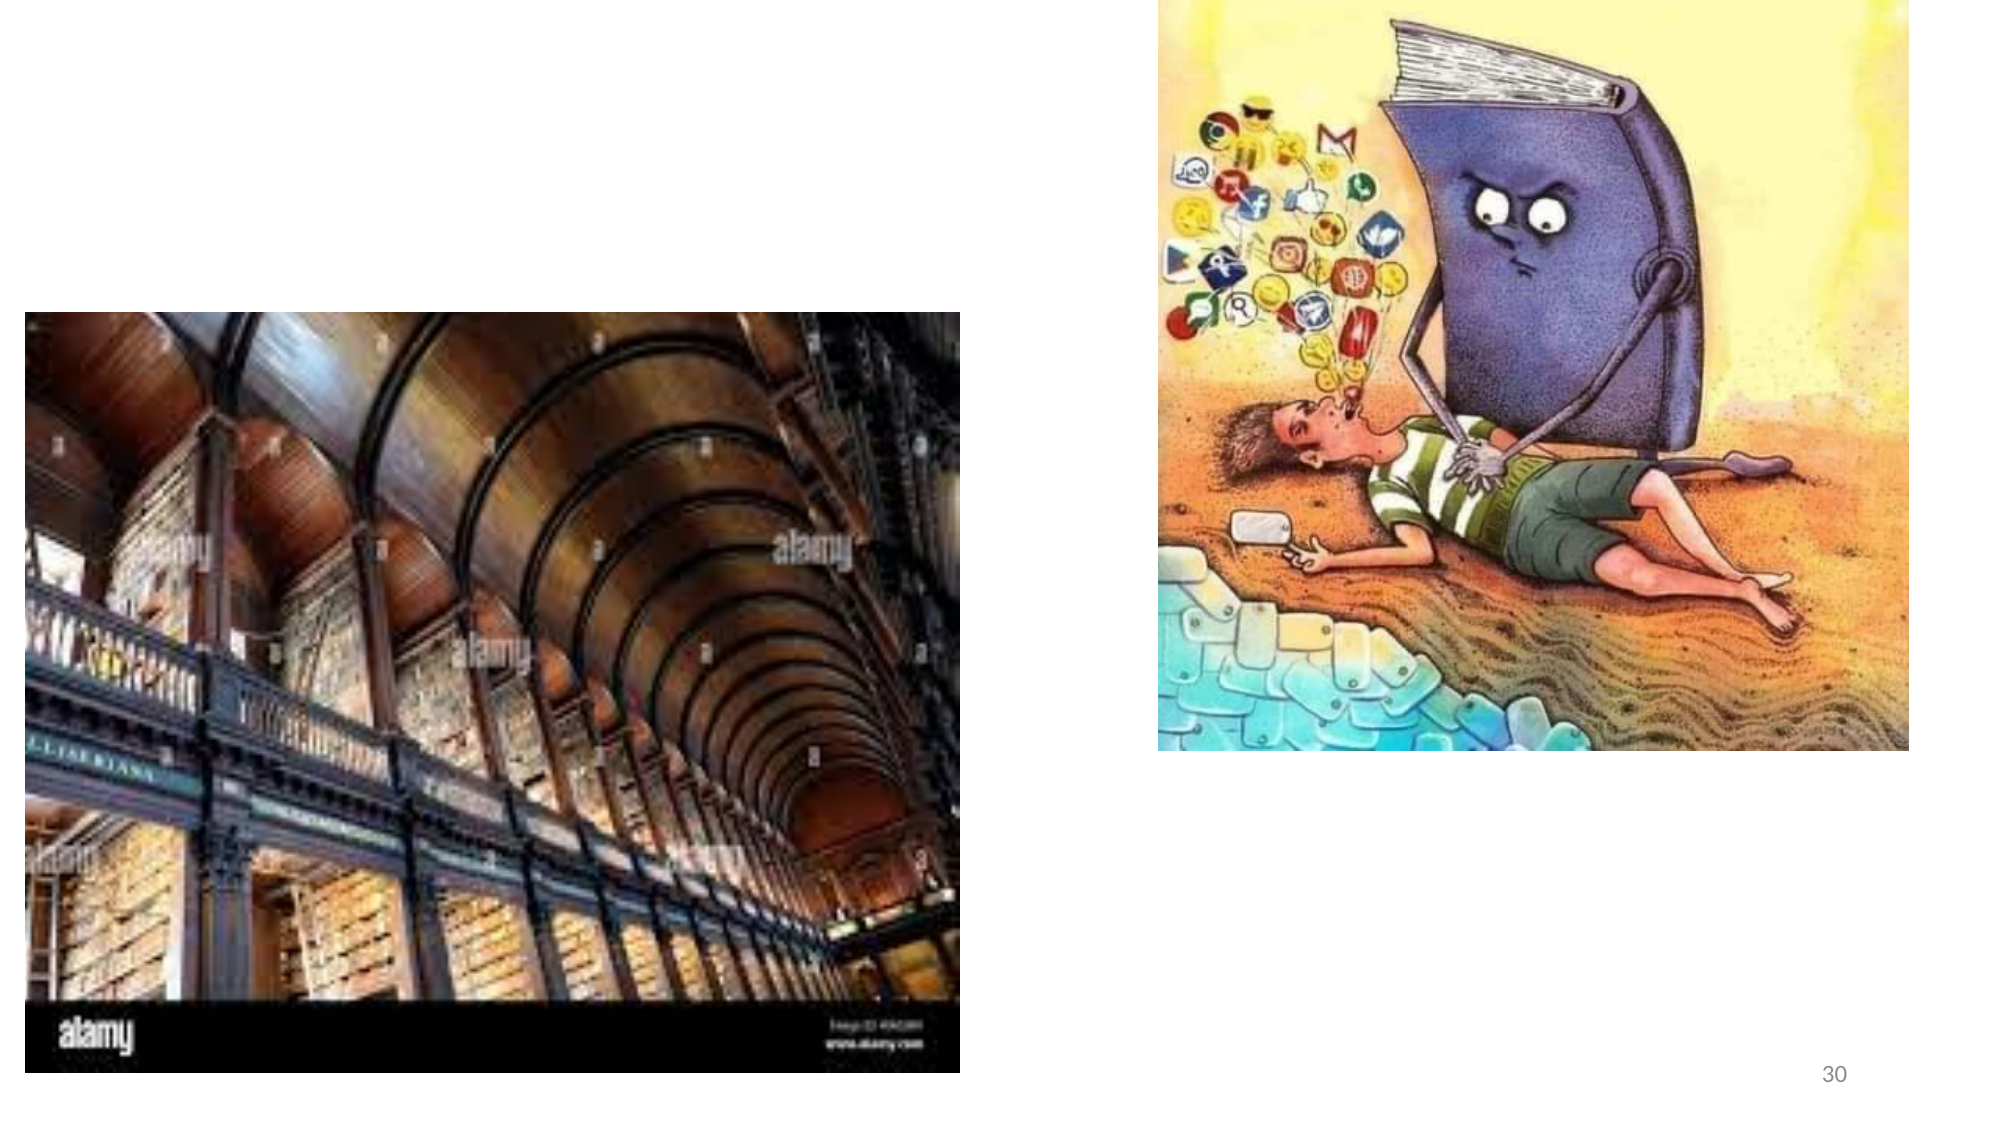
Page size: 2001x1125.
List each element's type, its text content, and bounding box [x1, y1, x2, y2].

picture [25, 312, 960, 1073]
picture [1158, 0, 1909, 751]
slide_number 30 [1412, 1042, 1863, 1103]
